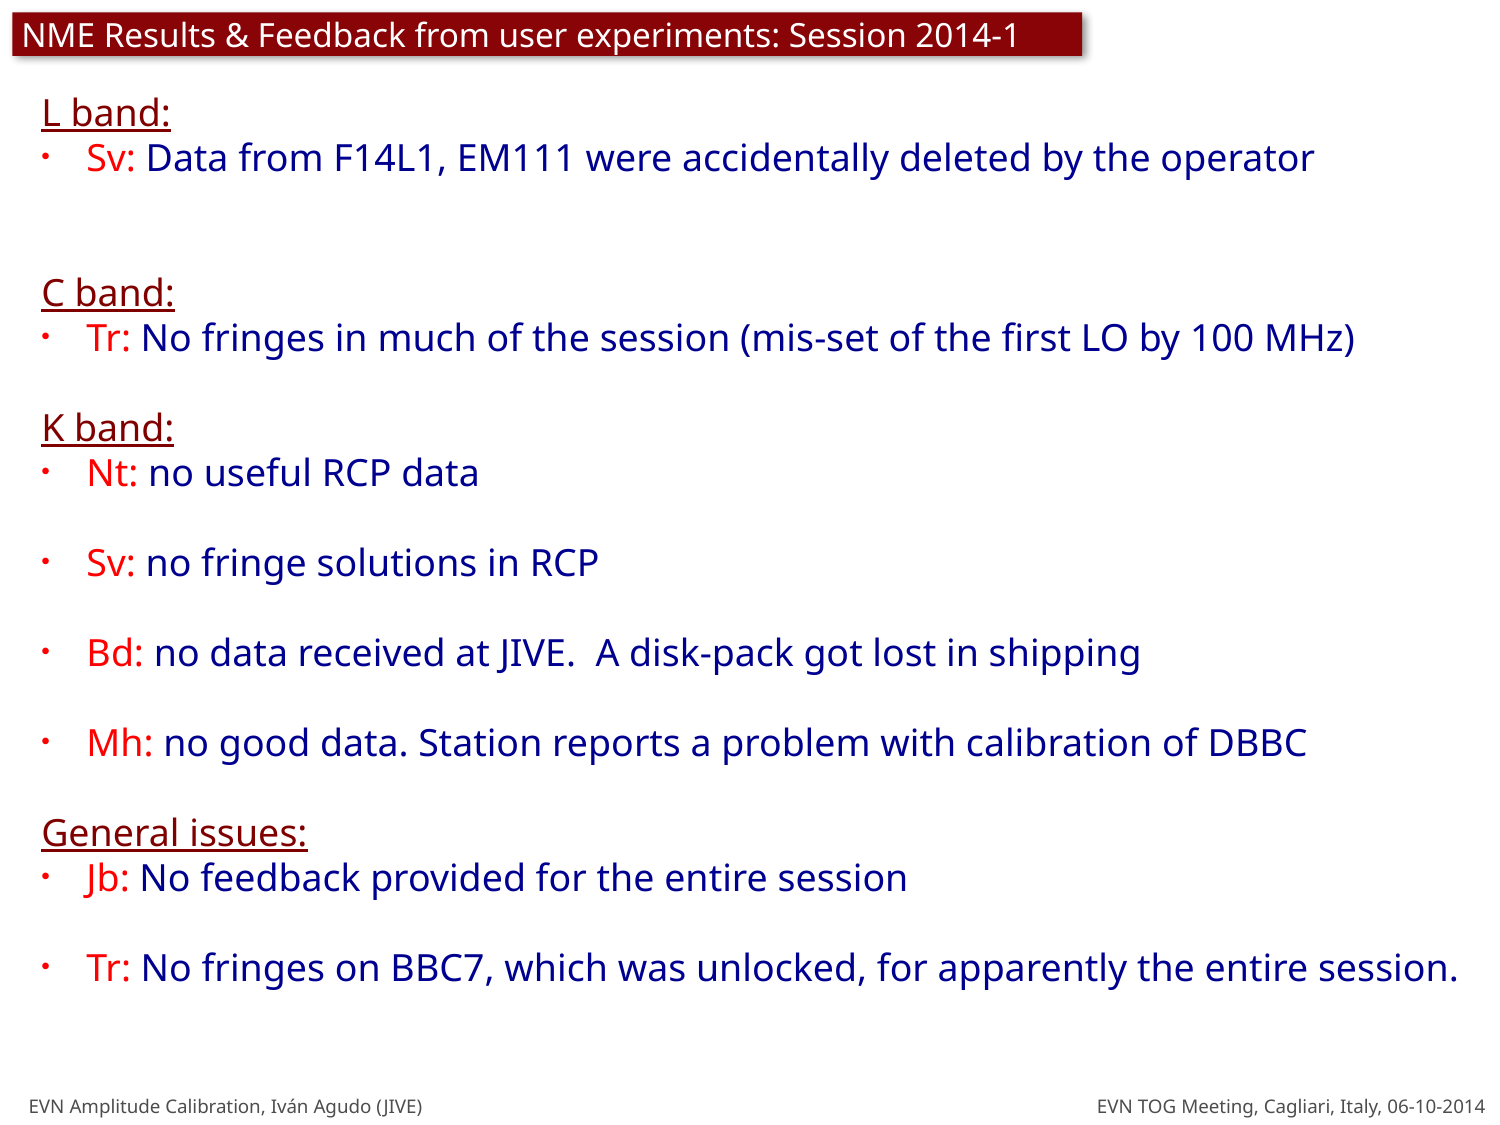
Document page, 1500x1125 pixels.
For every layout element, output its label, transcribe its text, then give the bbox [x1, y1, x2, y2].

text_box NME Results & Feedback from user experiments: Session 2014-1 [12, 12, 1083, 56]
text_box L band: Sv: Data from F14L1, EM111 were accidentally deleted by the operator C band: Tr: No fringes in much of the session (mis-set of the first LO by 100 MHz) K band: Nt: no useful RCP data Sv: no fringe solutions in RCP Bd: no data received at JIVE. A disk-pack got lost in shipping Mh: no good data. Station reports a problem with calibration of DBBC General issues: Jb: No feedback provided for the entire session Tr: No fringes on BBC7, which was unlocked, for apparently the entire session. [26, 81, 1481, 1087]
text_box EVN Amplitude Calibration, Iván Agudo (JIVE) EVN TOG Meeting, Cagliari, Italy, 06-10-2014 [0, 1087, 1500, 1125]
